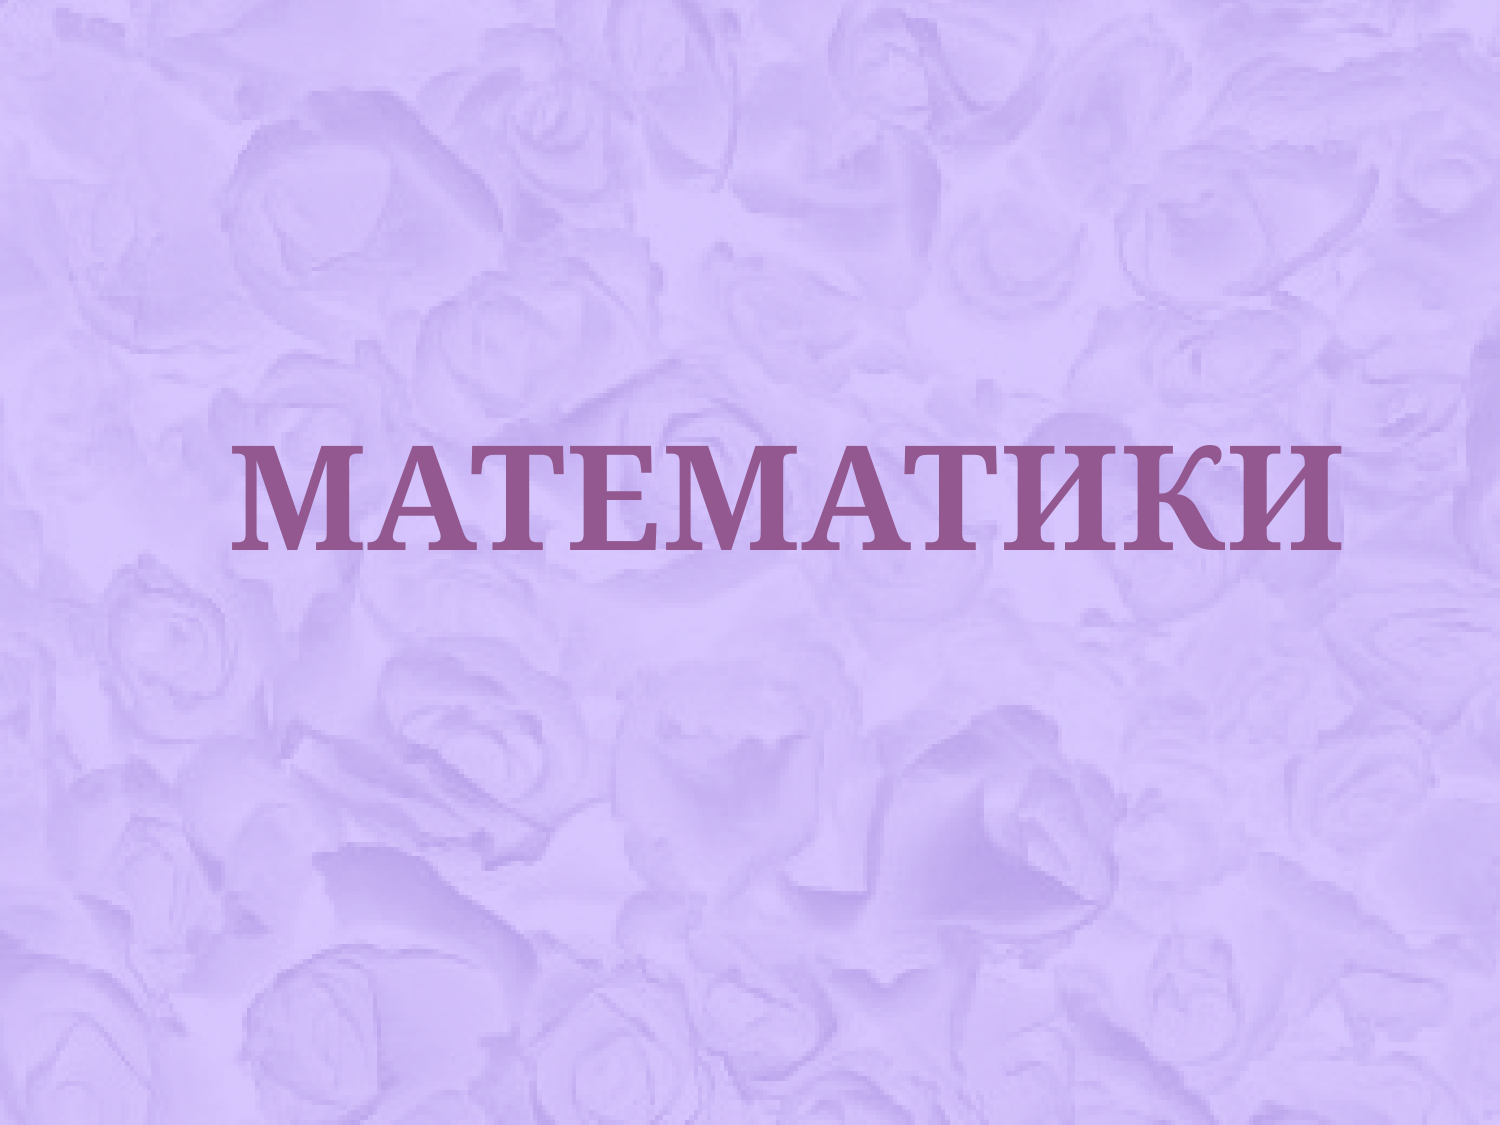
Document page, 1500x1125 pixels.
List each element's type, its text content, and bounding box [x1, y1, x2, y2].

title МАТЕМАТИКИ [137, 346, 1438, 638]
